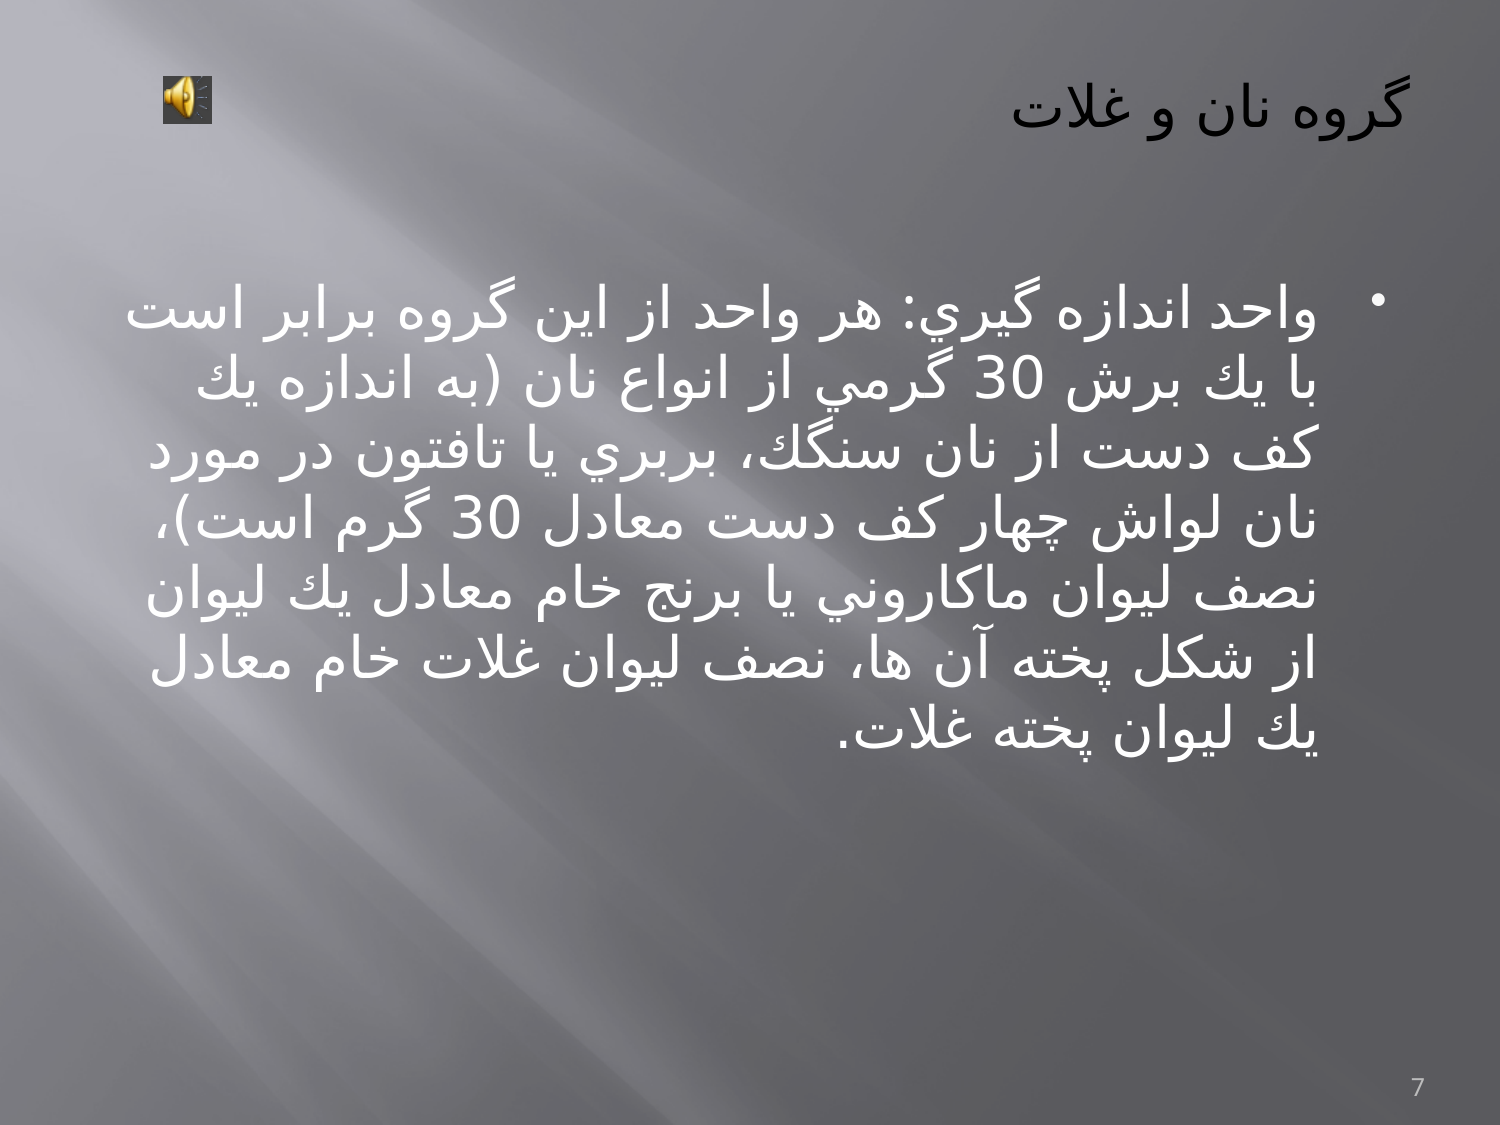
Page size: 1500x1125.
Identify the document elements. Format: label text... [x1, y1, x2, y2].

list واحد اندازه گيري: هر واحد از اين گروه برابر است با يك برش 30 گرمي از انواع نان (به اندازه يك كف دست از نان سنگك، بربري يا تافتون در مورد نان لواش چهار كف دست معادل 30 گرم است)، نصف ليوان ماكاروني يا برنج خام معادل يك ليوان از شكل پخته آن ها، نصف ليوان غلات خام معادل يك ليوان پخته غلات. [75, 262, 1425, 1035]
slide_number 7 [1299, 1052, 1425, 1113]
picture [162, 74, 213, 126]
title گروه نان و غلات [75, 45, 1425, 233]
